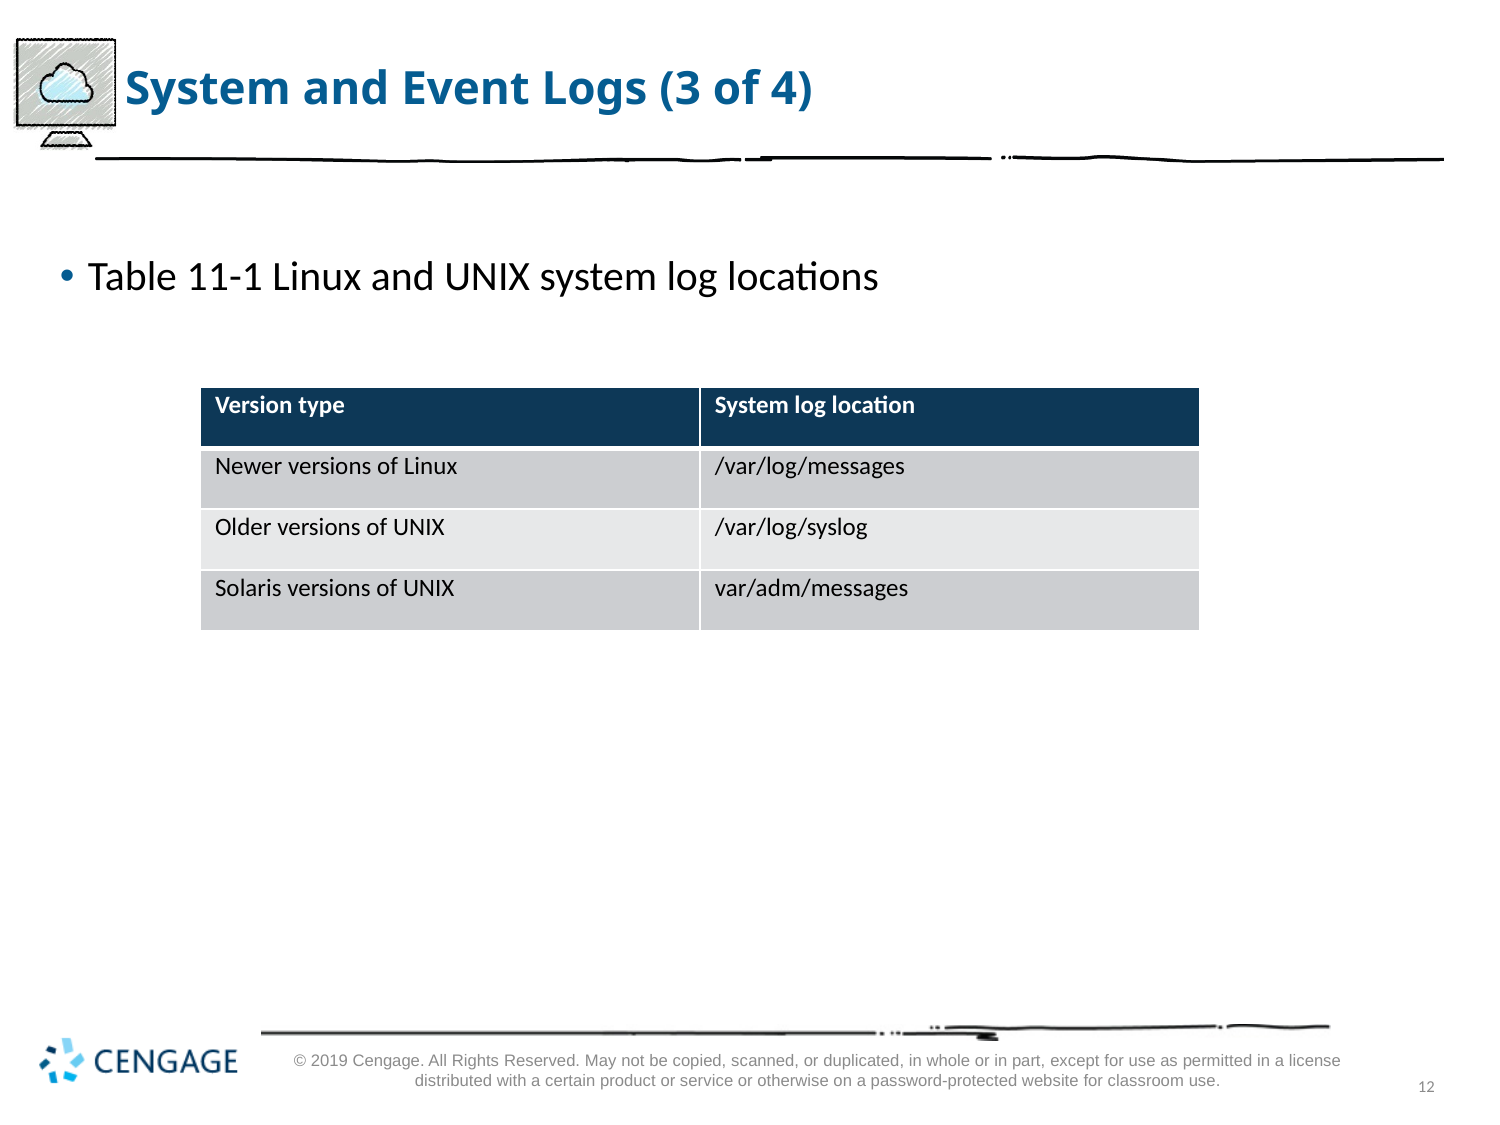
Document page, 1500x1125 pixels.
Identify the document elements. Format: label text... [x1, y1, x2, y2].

list Table 11-1 Linux and UNIX system log locations [59, 252, 1441, 301]
table_cell Solaris versions of UNIX [201, 571, 699, 630]
footer © 2019 Cengage. All Rights Reserved. May not be copied, scanned, or duplicated, in whole or in part, except for use as permitted in a license distributed with a certain product or service or otherwise on a password-protected website for classroom use. [262, 1050, 1375, 1091]
table_cell Newer versions of Linux [201, 451, 699, 508]
picture [13, 36, 117, 151]
picture [95, 155, 1444, 163]
picture [261, 1024, 1331, 1041]
title System and Event Logs (3 of 4) [125, 66, 1442, 116]
picture [19, 1024, 250, 1096]
table_cell Older versions of UNIX [201, 510, 699, 569]
table_cell /var/log/messages [701, 451, 1199, 508]
table_header Version type [201, 388, 699, 446]
table_header System log location [701, 388, 1199, 446]
table_cell var/adm/messages [701, 571, 1199, 630]
table_cell /var/log/syslog [701, 510, 1199, 569]
